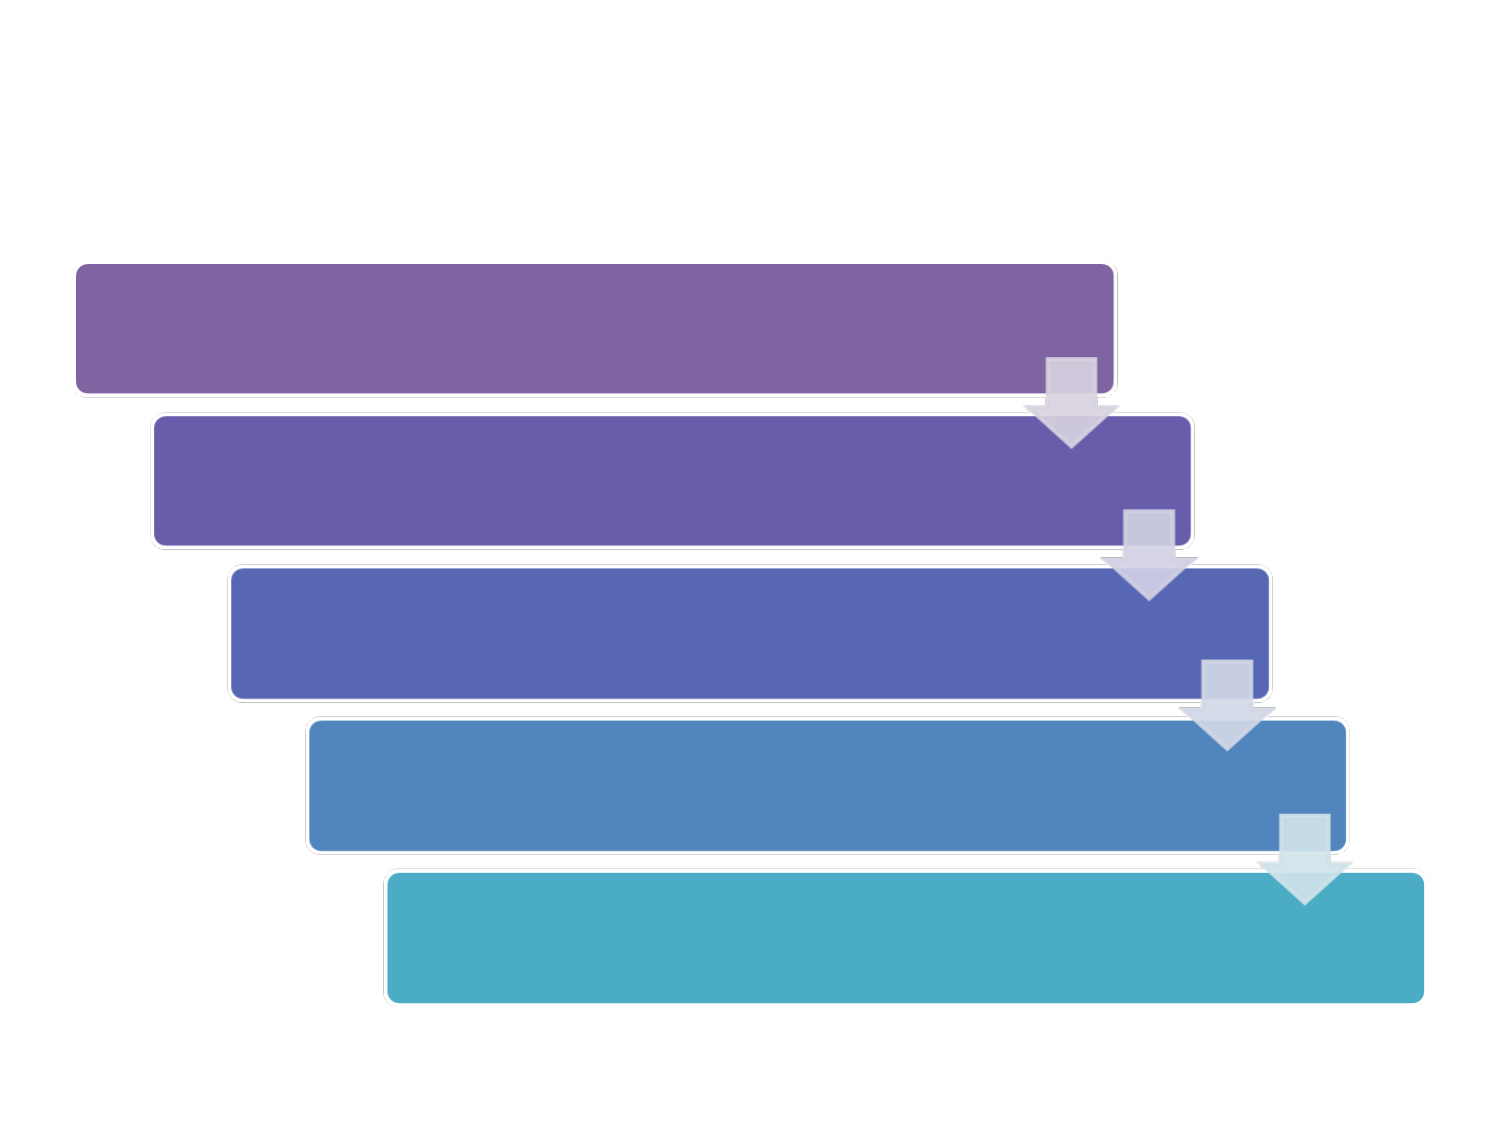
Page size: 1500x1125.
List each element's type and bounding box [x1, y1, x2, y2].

picture [72, 260, 1428, 1007]
